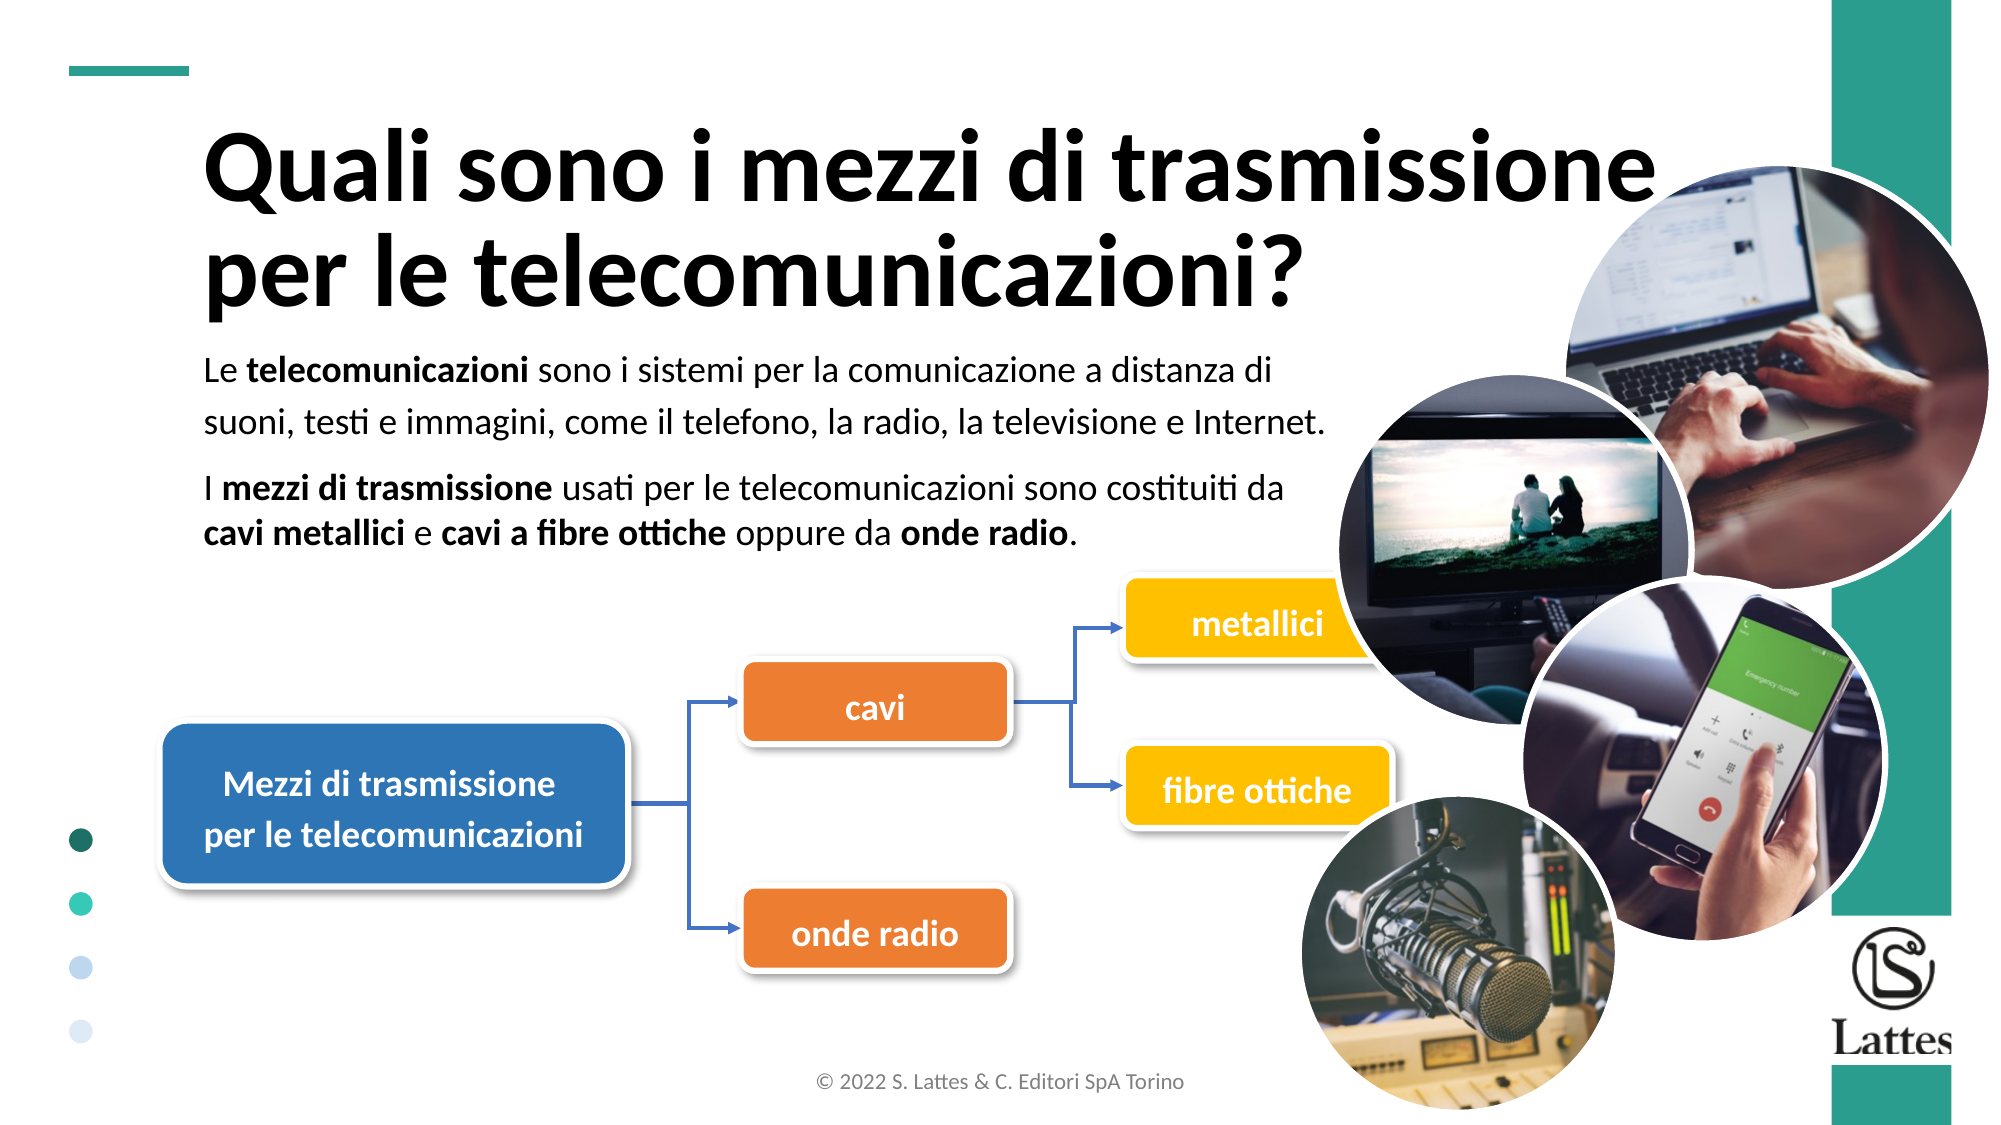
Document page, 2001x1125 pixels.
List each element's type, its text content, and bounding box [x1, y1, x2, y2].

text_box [628, 701, 741, 803]
text_box cavi [739, 657, 1010, 746]
text_box [1297, 792, 1619, 1114]
text_box onde radio [739, 884, 1012, 972]
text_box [628, 803, 741, 929]
text_box Quali sono i mezzi di trasmissione per le telecomunicazioni? [188, 111, 1832, 235]
text_box fibre ottiche [1121, 741, 1394, 830]
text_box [1010, 701, 1124, 786]
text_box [1010, 627, 1124, 701]
text_box [1519, 577, 1887, 945]
text_box Le telecomunicazioni sono i sistemi per la comunicazione a distanza di suoni, testi e immagini, come il telefono, la radio, la televisione e Internet. I mezzi di trasmissione usati per le telecomunicazioni sono costituiti da cavi metallici e cavi a fibre ottiche oppure da onde radio. [188, 330, 1350, 579]
text_box [1335, 370, 1693, 729]
text_box metallici [1121, 574, 1373, 662]
text_box Mezzi di trasmissione per le telecomunicazioni [158, 719, 628, 888]
text_box [1561, 161, 1993, 594]
